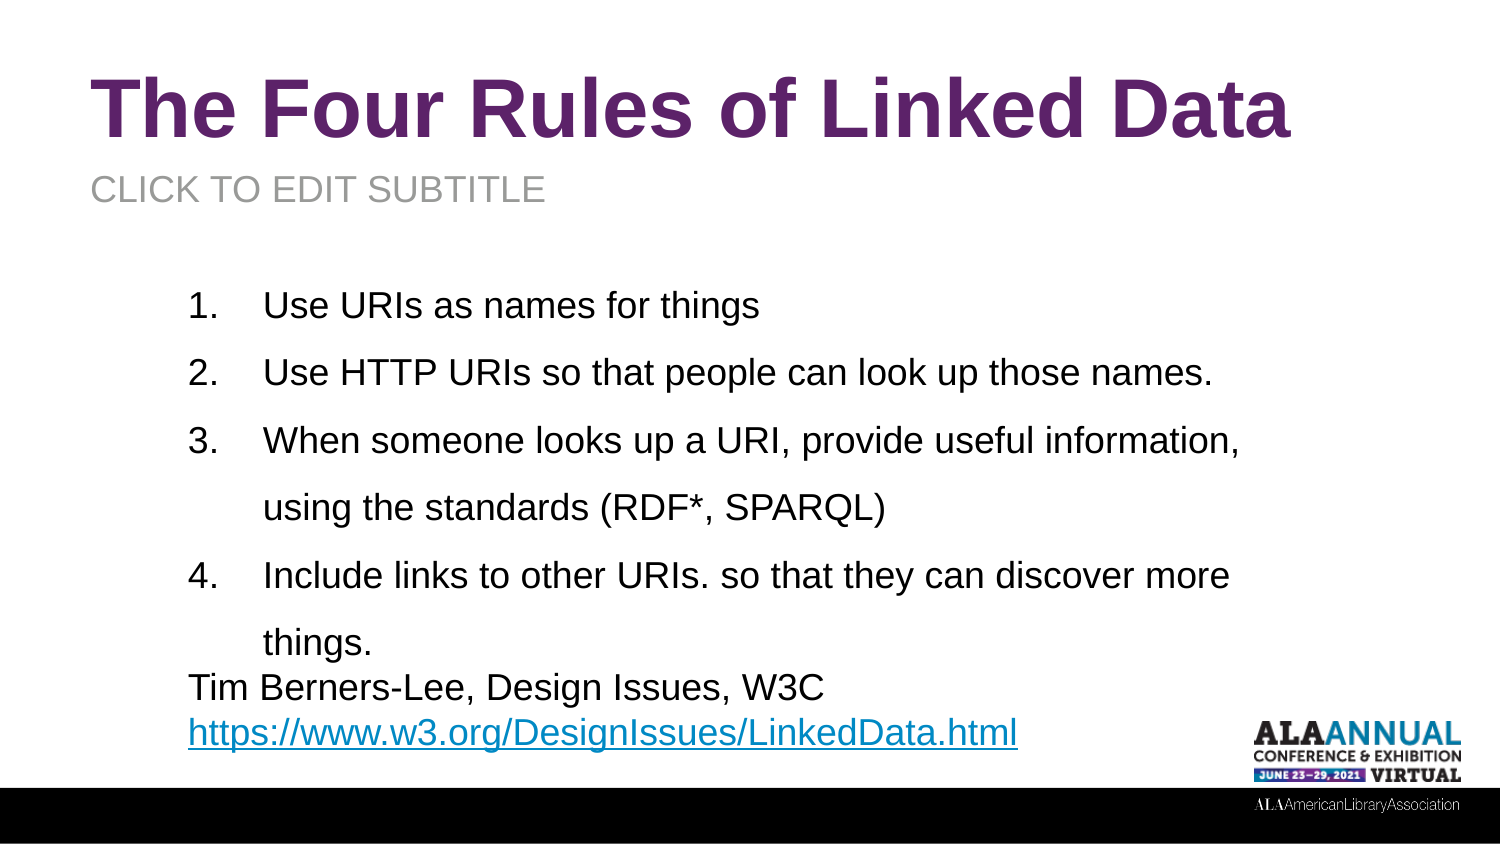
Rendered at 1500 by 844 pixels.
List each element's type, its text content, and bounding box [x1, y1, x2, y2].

list Use URIs as names for things Use HTTP URIs so that people can look up those names. When someone looks up a URI, provide useful information, using the standards (RDF*, SPARQL) Include links to other URIs. so that they can discover more things. Tim Berners-Lee, Design Issues, W3C https://www.w3.org/DesignIssues/LinkedData.html [172, 250, 1355, 761]
picture [1381, 721, 1390, 736]
picture [1254, 721, 1461, 782]
picture [1451, 721, 1461, 741]
title The Four Rules of Linked Data [75, 33, 1425, 175]
picture [1405, 721, 1415, 741]
picture [1355, 721, 1364, 735]
picture [1254, 798, 1459, 813]
